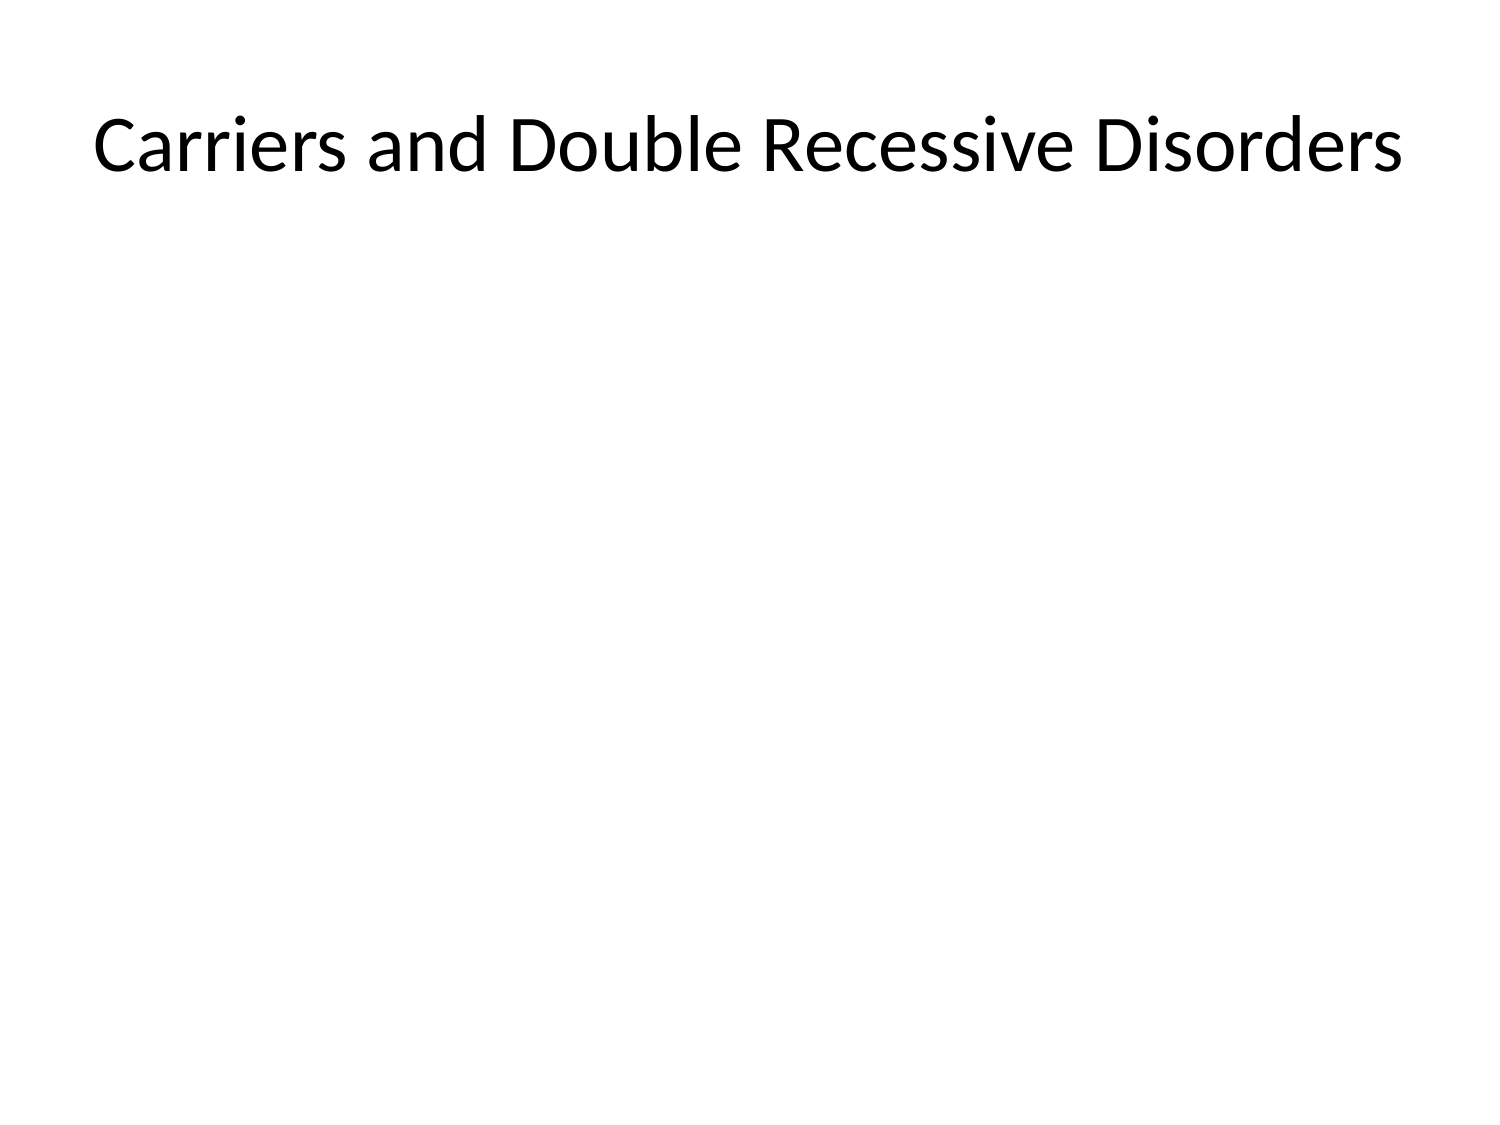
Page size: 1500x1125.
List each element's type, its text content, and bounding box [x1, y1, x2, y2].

title Carriers and Double Recessive Disorders [75, 45, 1425, 233]
